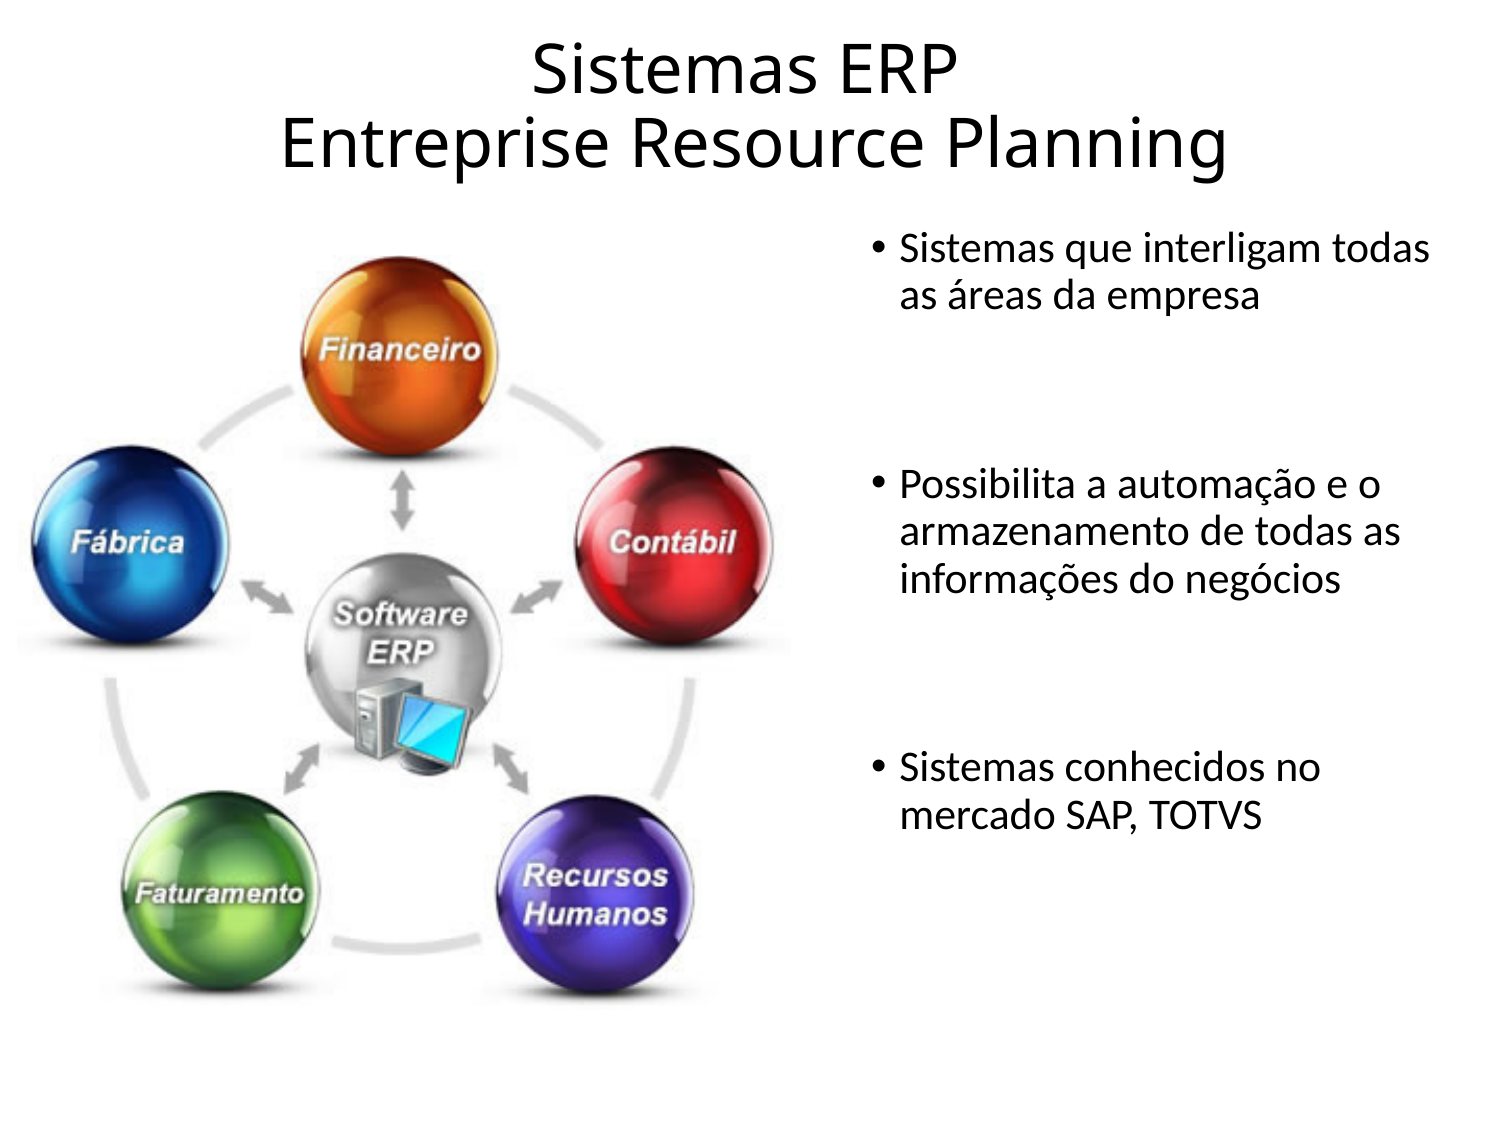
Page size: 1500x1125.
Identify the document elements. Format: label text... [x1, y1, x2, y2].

title Sistemas ERP Entreprise Resource Planning [108, 0, 1402, 218]
list Sistemas que interligam todas as áreas da empresa Possibilita a automação e o armazenamento de todas as informações do negócios Sistemas conhecidos no mercado SAP, TOTVS [856, 217, 1456, 1079]
picture [17, 255, 791, 1010]
